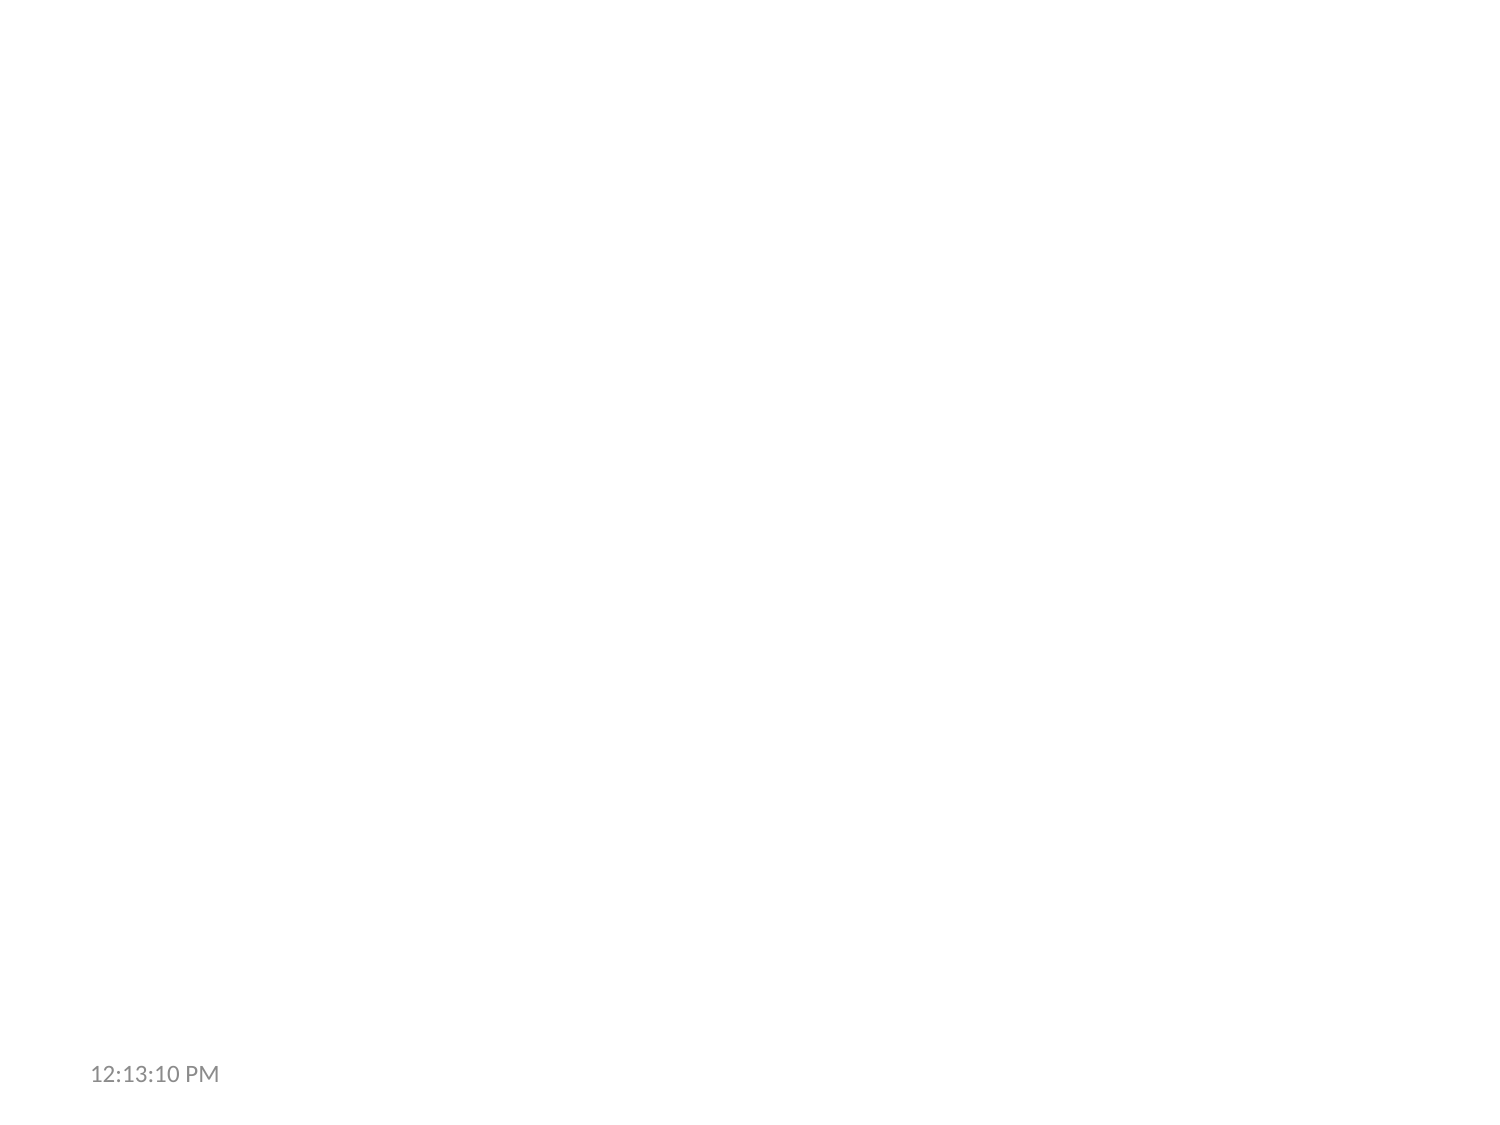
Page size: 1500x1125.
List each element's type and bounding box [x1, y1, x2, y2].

slide_number [75, 1042, 425, 1103]
